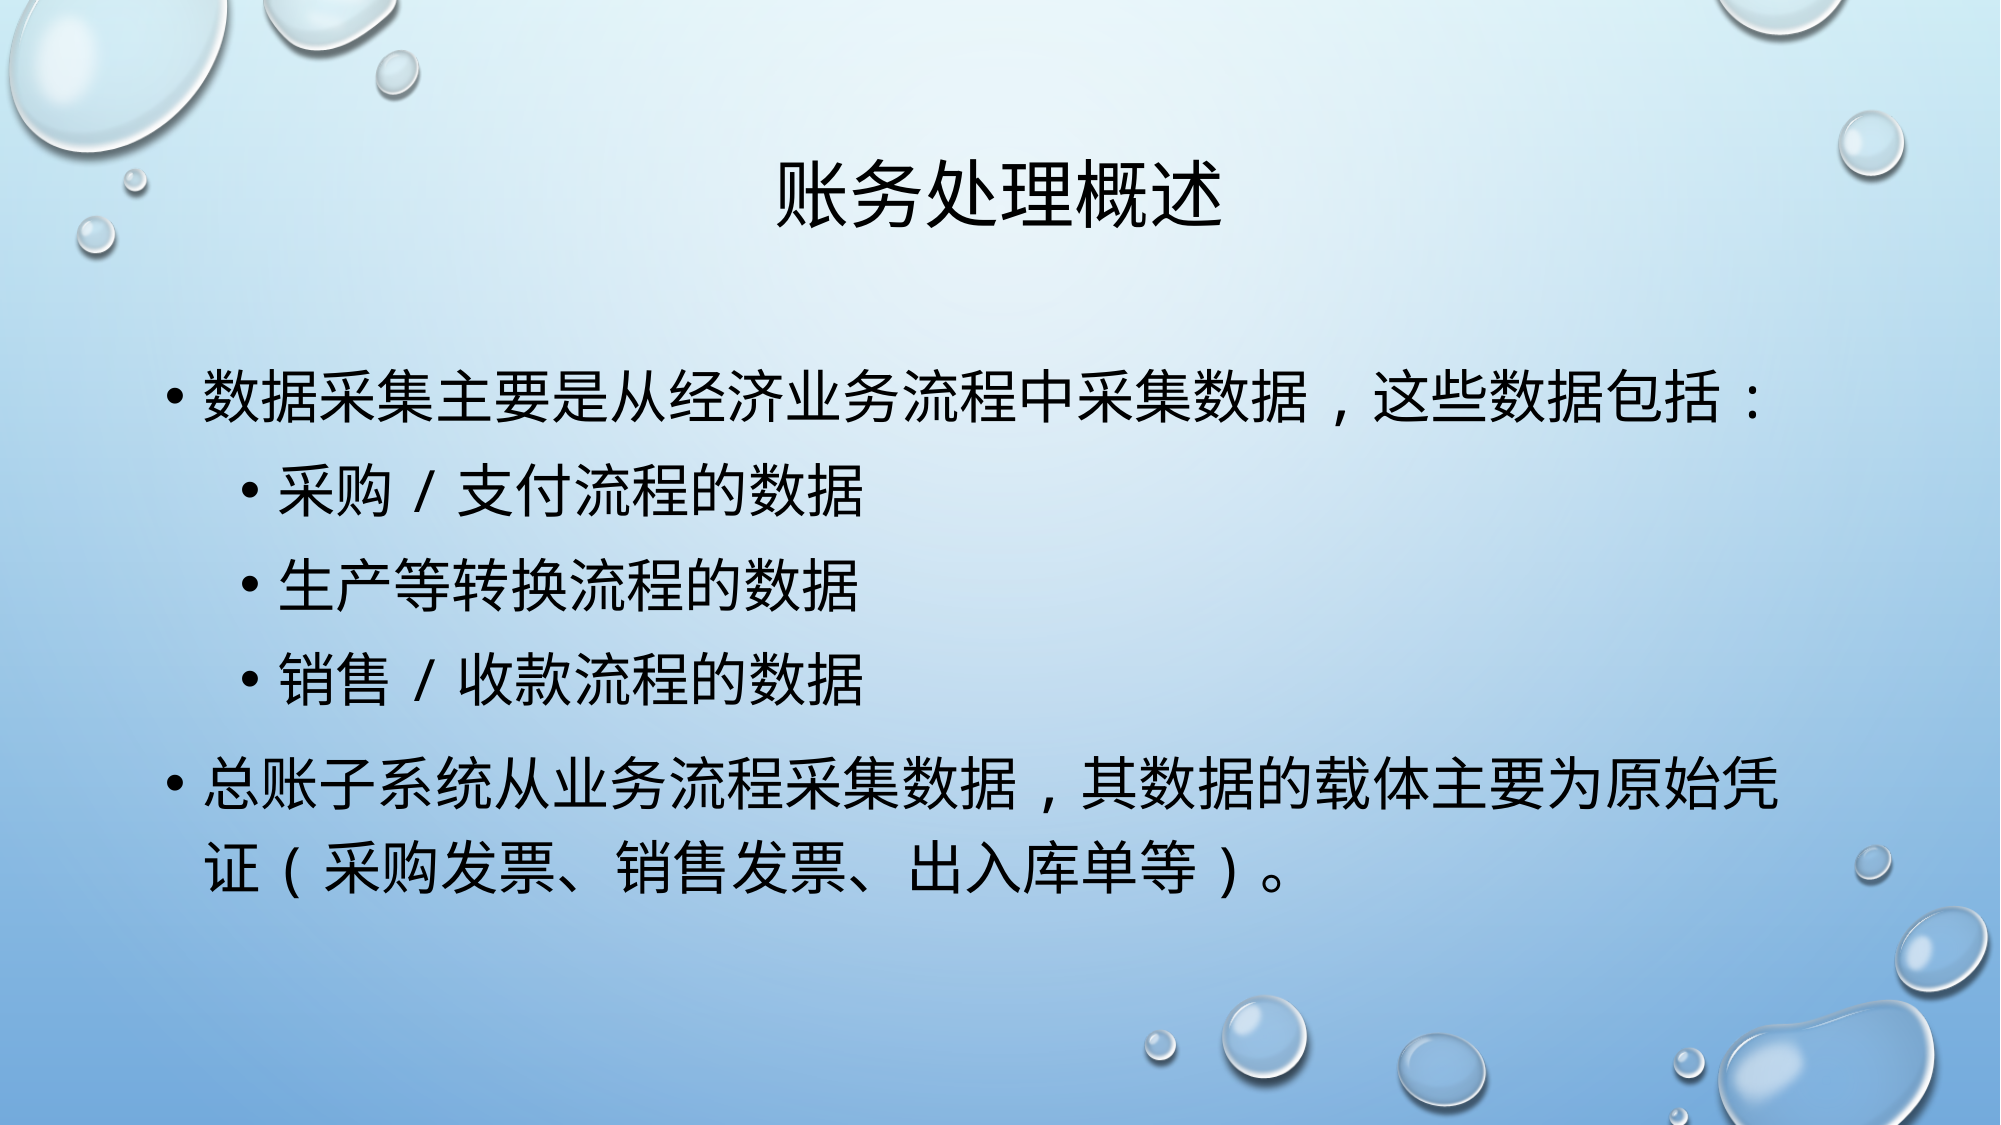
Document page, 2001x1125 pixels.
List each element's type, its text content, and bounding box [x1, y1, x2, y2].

list 数据采集主要是从经济业务流程中采集数据,这些数据包括: 采购/支付流程的数据 生产等转换流程的数据 销售/收款流程的数据 总账子系统从业务流程采集数据,其数据的载体主要为原始凭证(采购发票、销售发票、出入库单等)。 [149, 339, 1850, 966]
title 账务处理概述 [149, 67, 1851, 329]
picture [0, 0, 2000, 1125]
